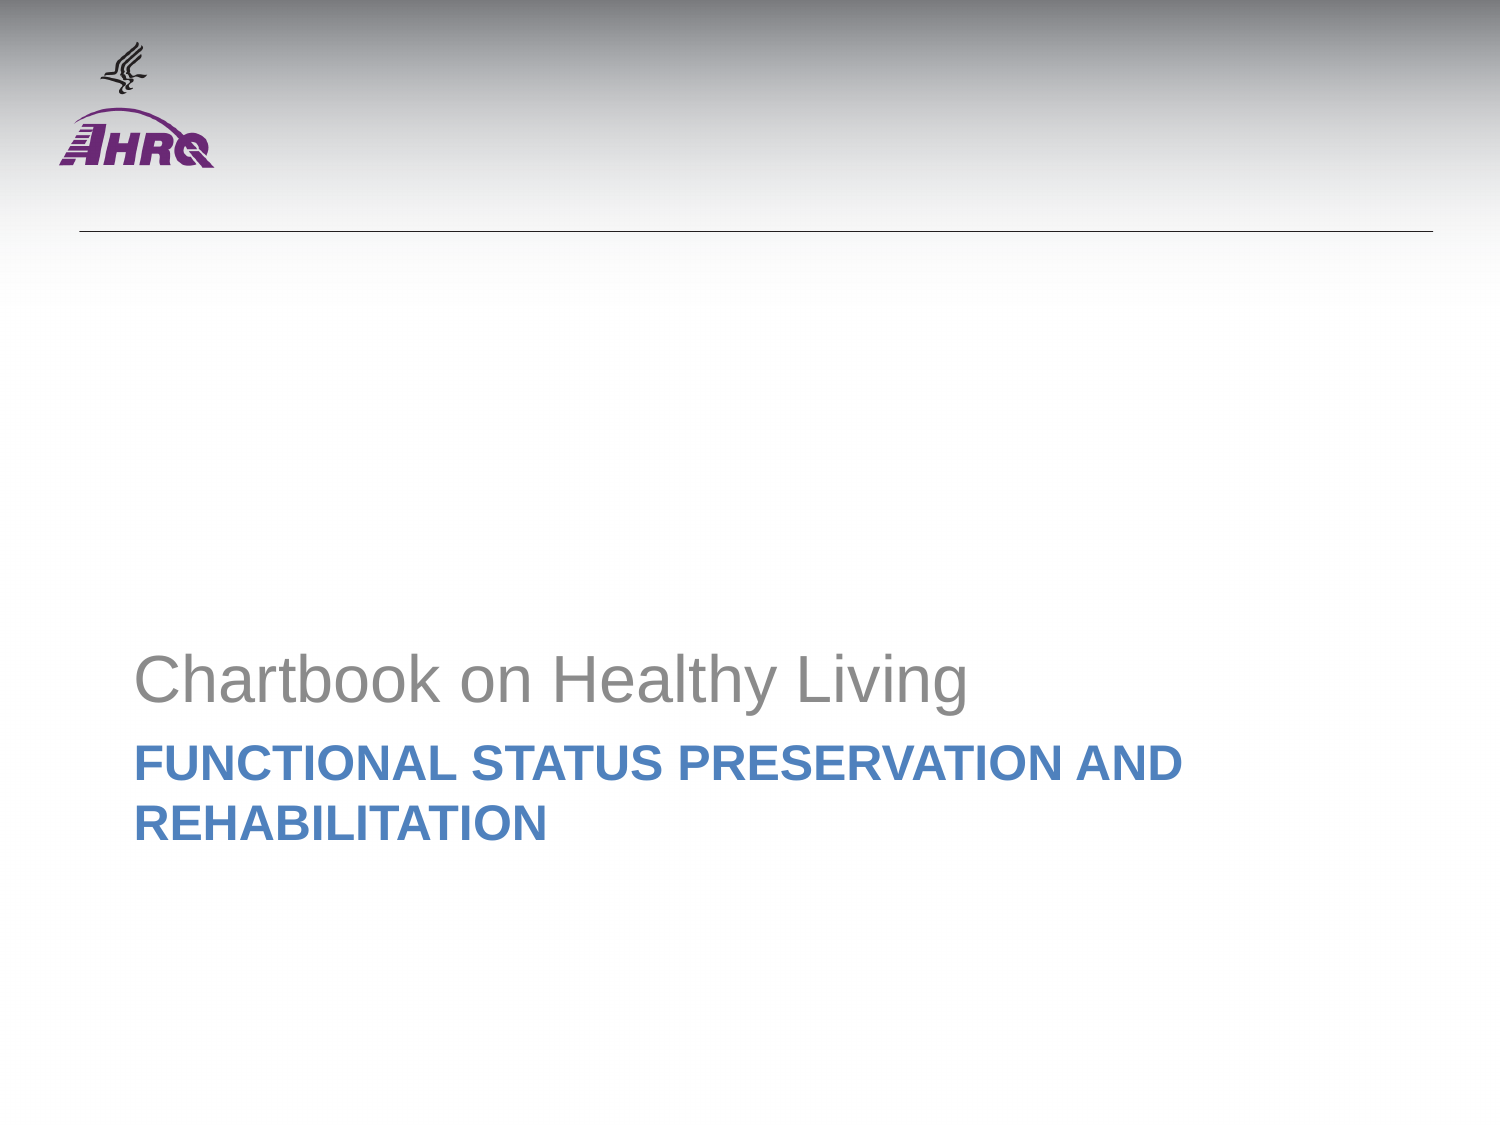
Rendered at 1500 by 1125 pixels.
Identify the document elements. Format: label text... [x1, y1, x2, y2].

title Functional Status Preservation and Rehabilitation [118, 723, 1394, 947]
picture [0, 0, 1500, 1125]
list Chartbook on Healthy Living [118, 476, 1394, 723]
